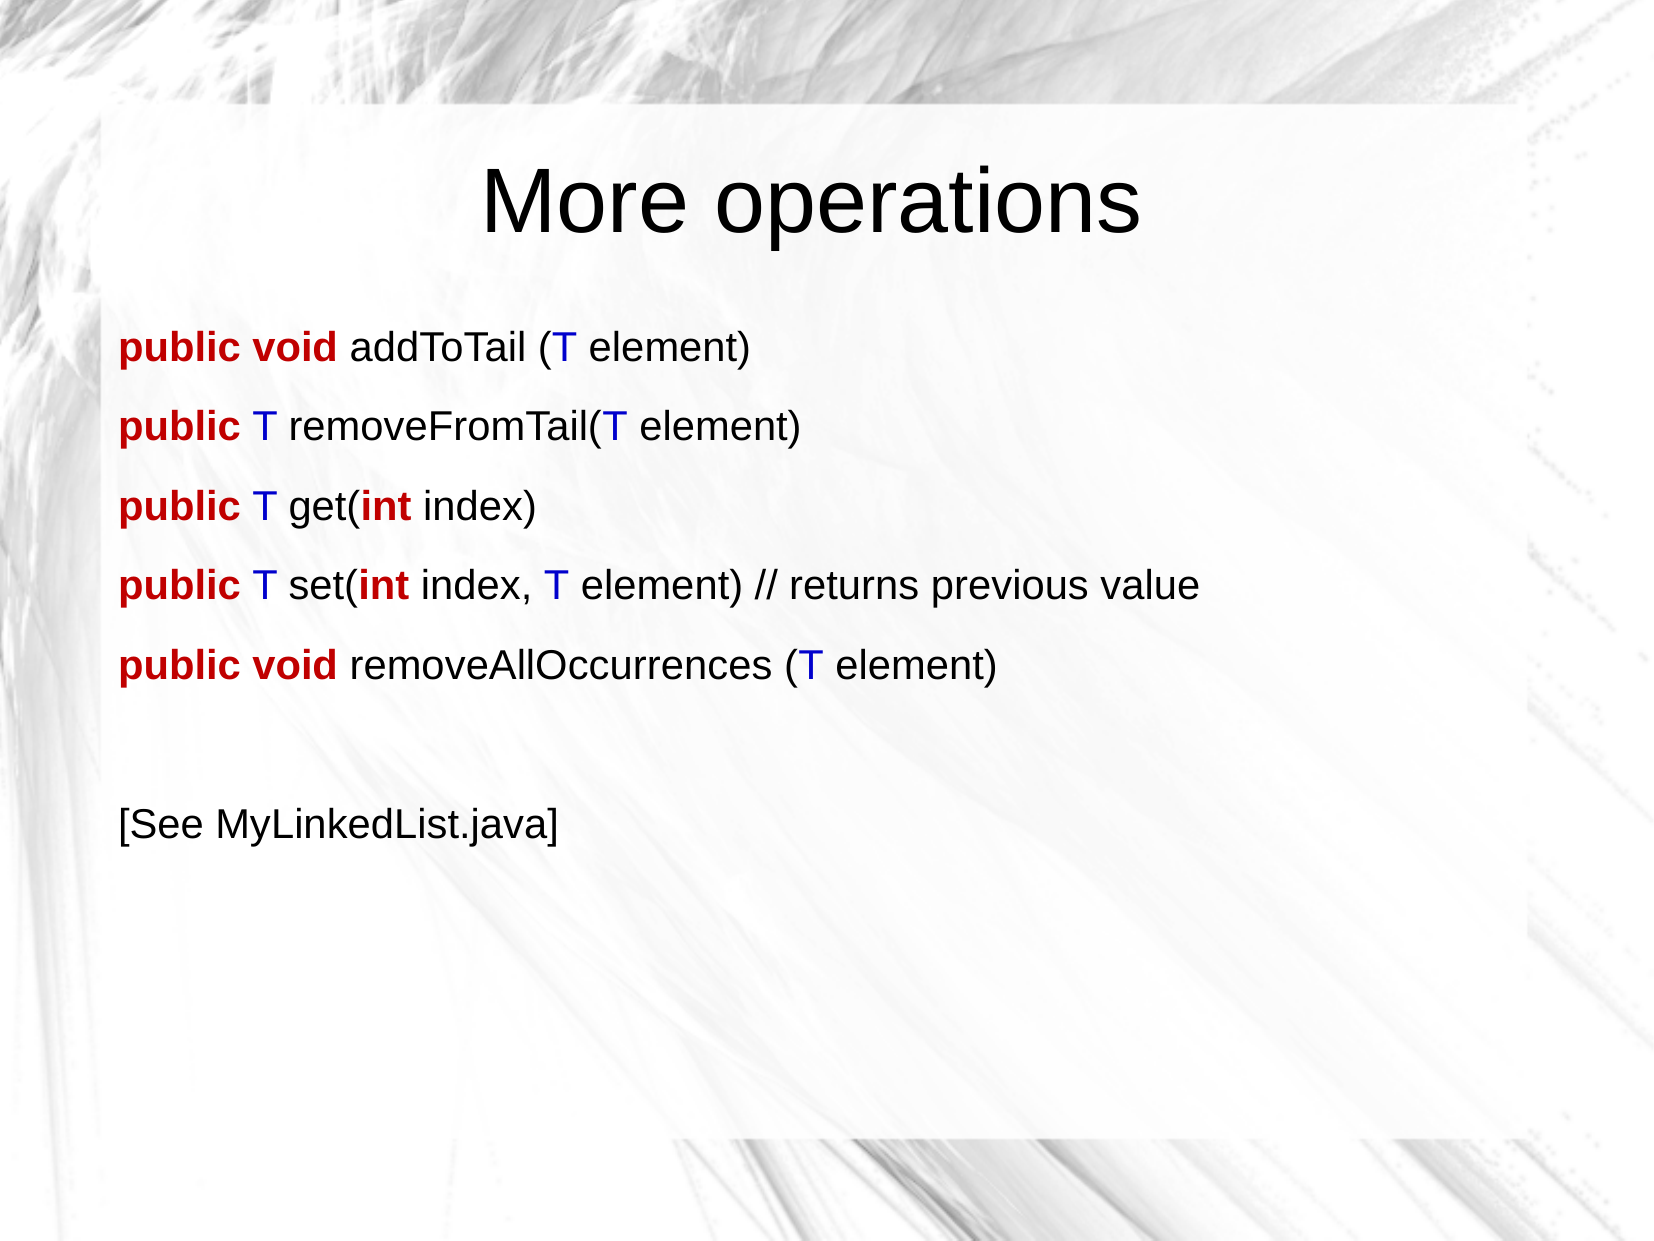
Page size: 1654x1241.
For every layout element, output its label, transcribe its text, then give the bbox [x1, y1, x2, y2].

title More operations [118, 112, 1506, 281]
list public void addToTail (T element) public T removeFromTail(T element) public T get(int index) public T set(int index, T element) // returns previous value public void removeAllOccurrences (T element) [See MyLinkedList.java] [118, 319, 1571, 1102]
picture [0, 0, 1654, 1241]
